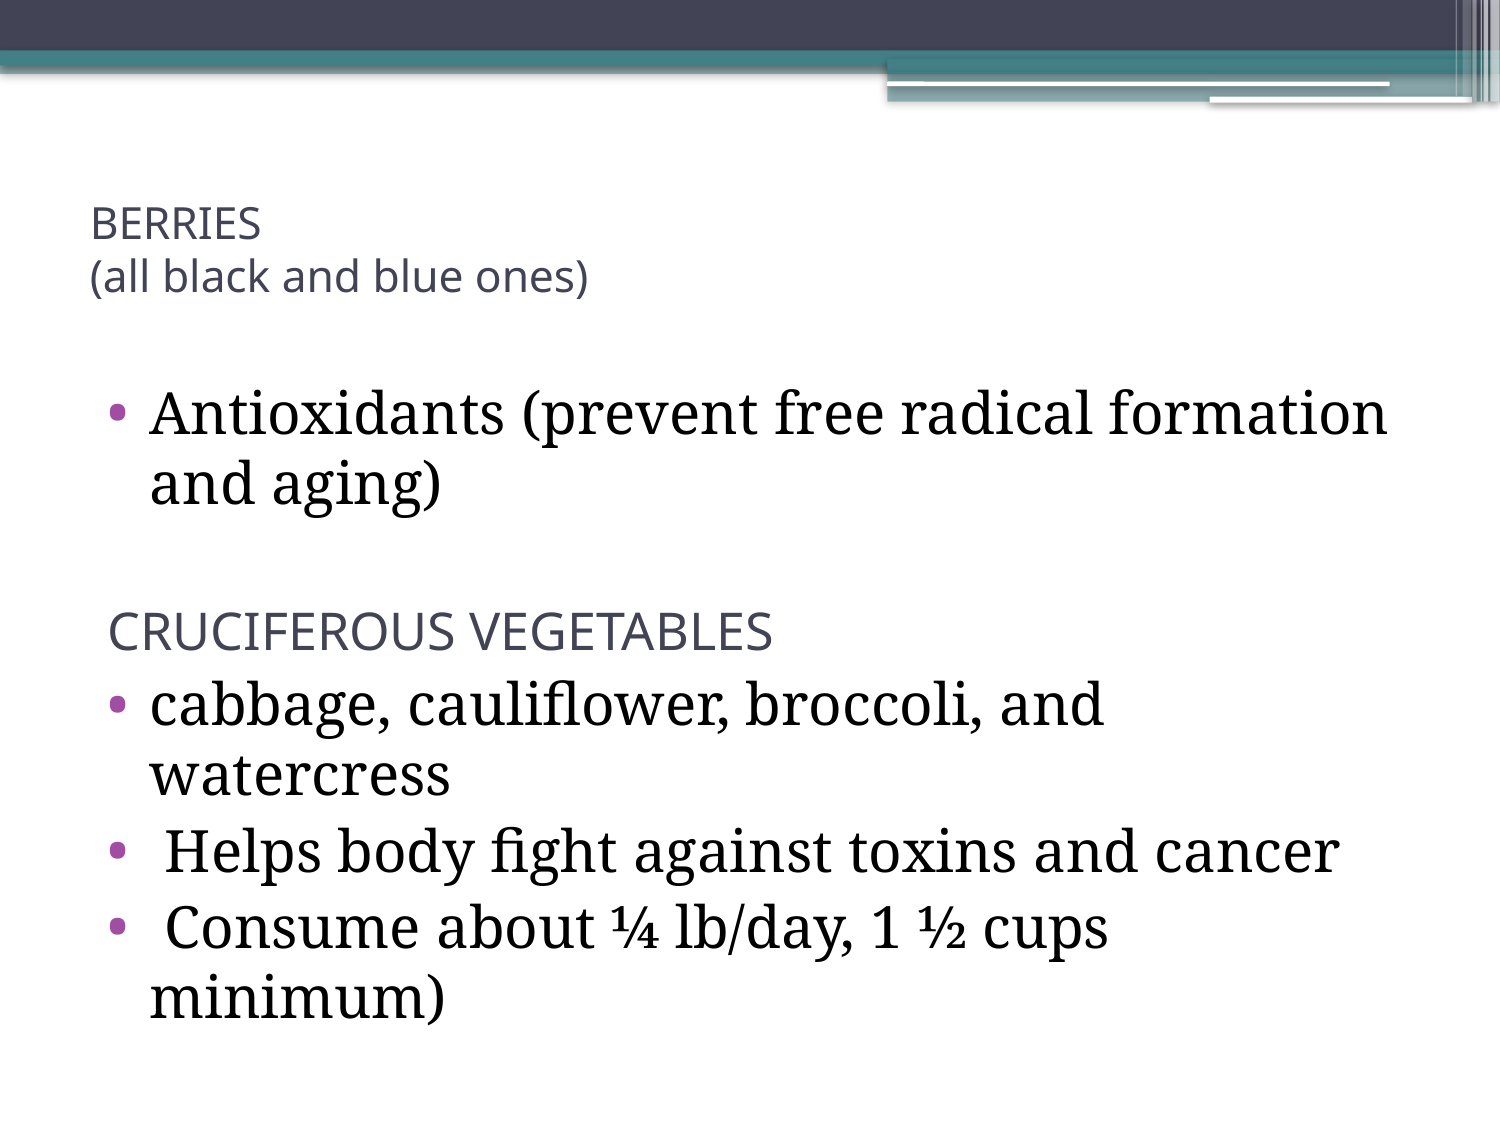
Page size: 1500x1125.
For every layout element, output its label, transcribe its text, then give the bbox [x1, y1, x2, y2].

title BERRIES (all black and blue ones)  [75, 187, 1425, 363]
list Antioxidants (prevent free radical formation and aging) CRUCIFEROUS VEGETABLES cabbage, cauliflower, broccoli, and watercress  Helps body fight against toxins and cancer  Consume about ¼ lb/day, 1 ½ cups minimum) [75, 368, 1425, 1079]
